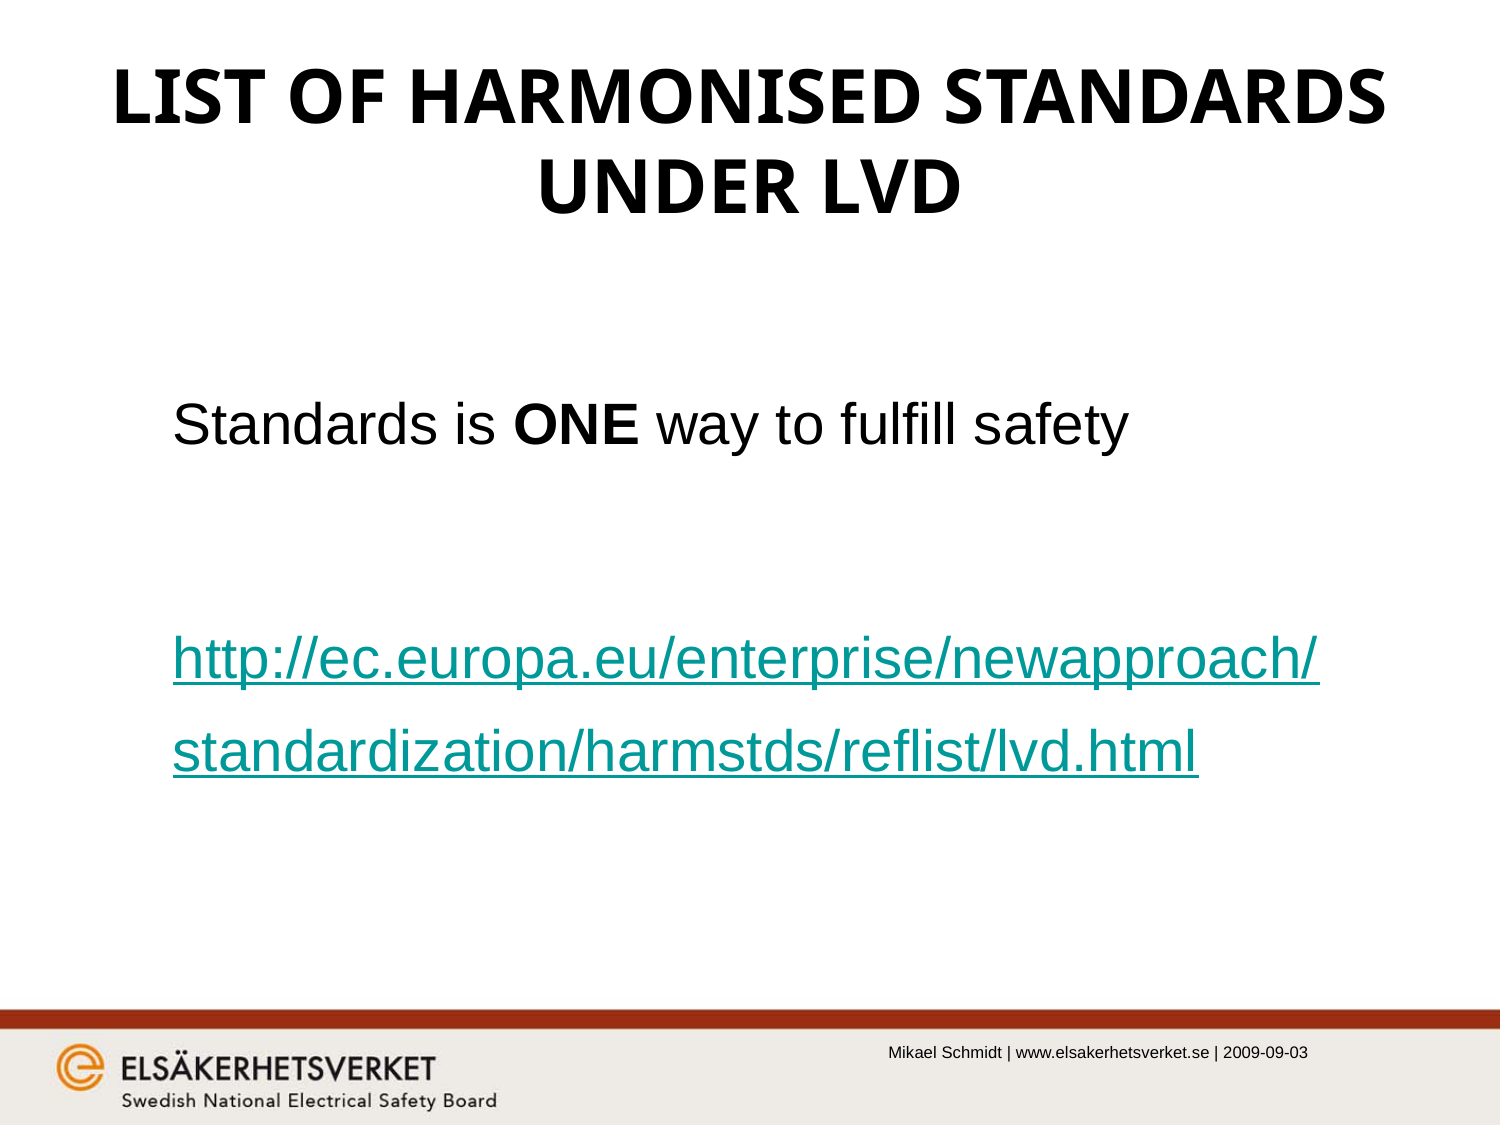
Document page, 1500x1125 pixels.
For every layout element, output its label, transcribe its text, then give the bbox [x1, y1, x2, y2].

title LIST OF HARMONISED STANDARDS UNDER LVD [74, 44, 1426, 233]
picture [0, 0, 1500, 1125]
list Standards is ONE way to fulfill safety http://ec.europa.eu/enterprise/newapproach/standardization/harmstds/reflist/lvd.html [157, 262, 1337, 1006]
footer Mikael Schmidt | www.elsakerhetsverket.se | 2009-09-03 [738, 1034, 1460, 1103]
